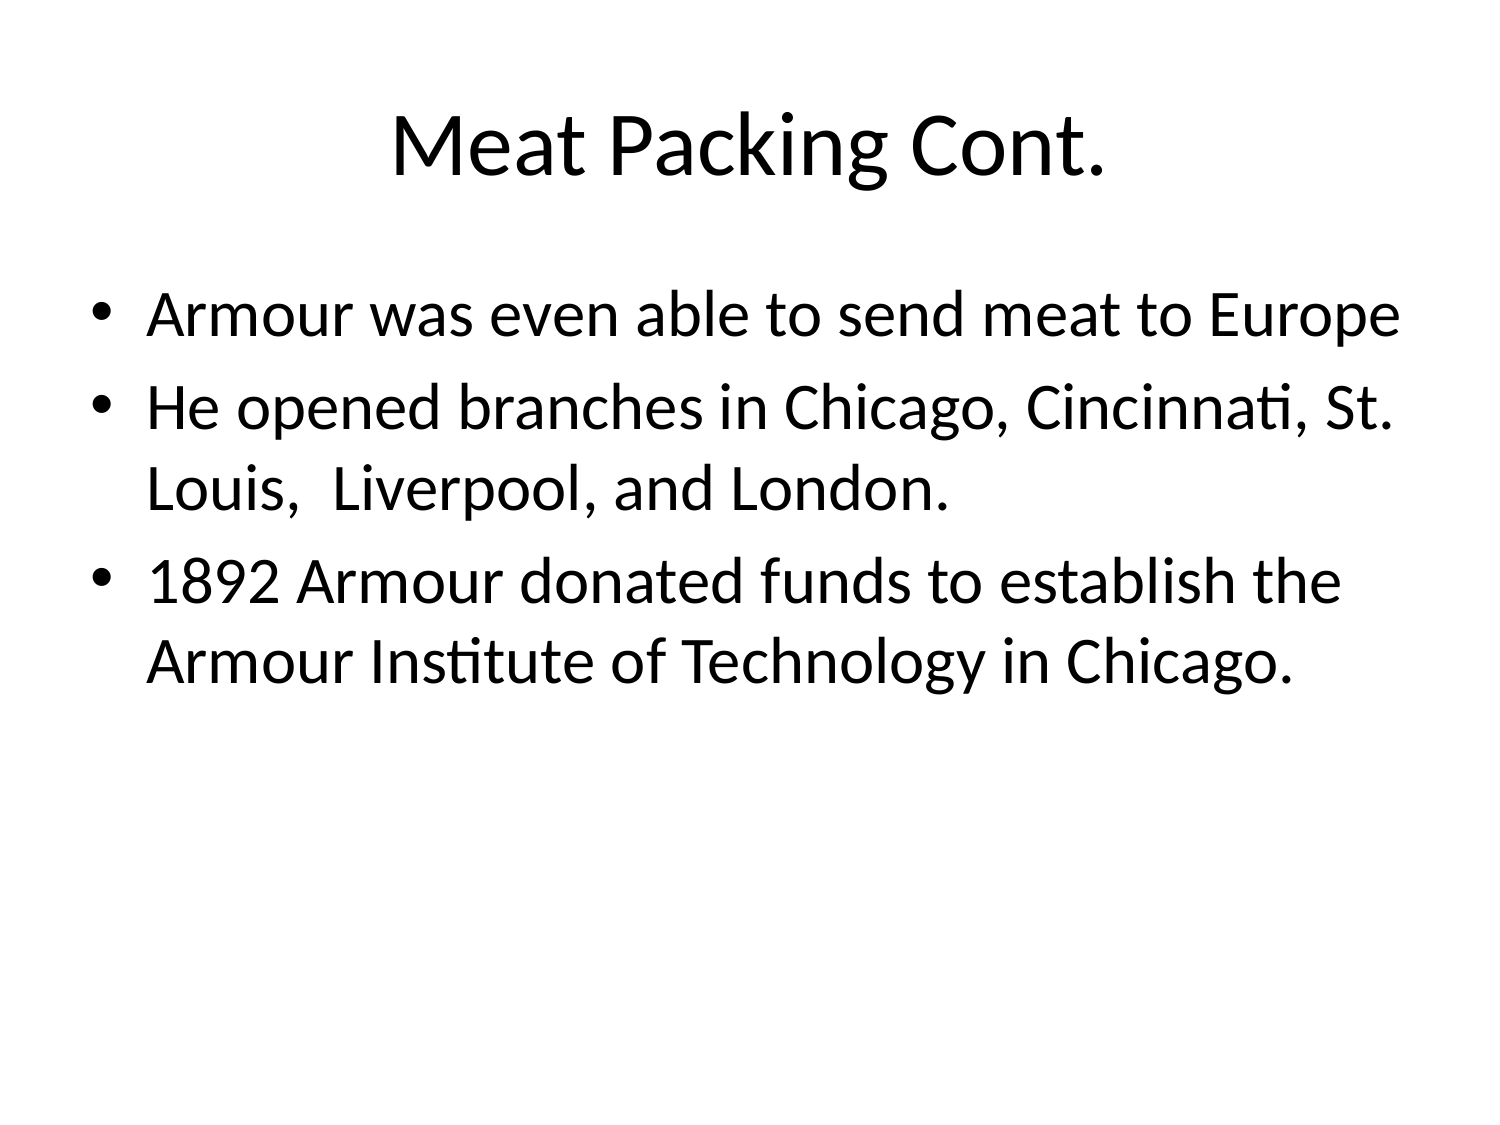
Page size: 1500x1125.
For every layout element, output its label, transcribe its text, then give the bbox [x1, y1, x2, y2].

list Armour was even able to send meat to Europe He opened branches in Chicago, Cincinnati, St. Louis, Liverpool, and London. 1892 Armour donated funds to establish the Armour Institute of Technology in Chicago. [74, 262, 1426, 1006]
title Meat Packing Cont. [74, 44, 1426, 233]
